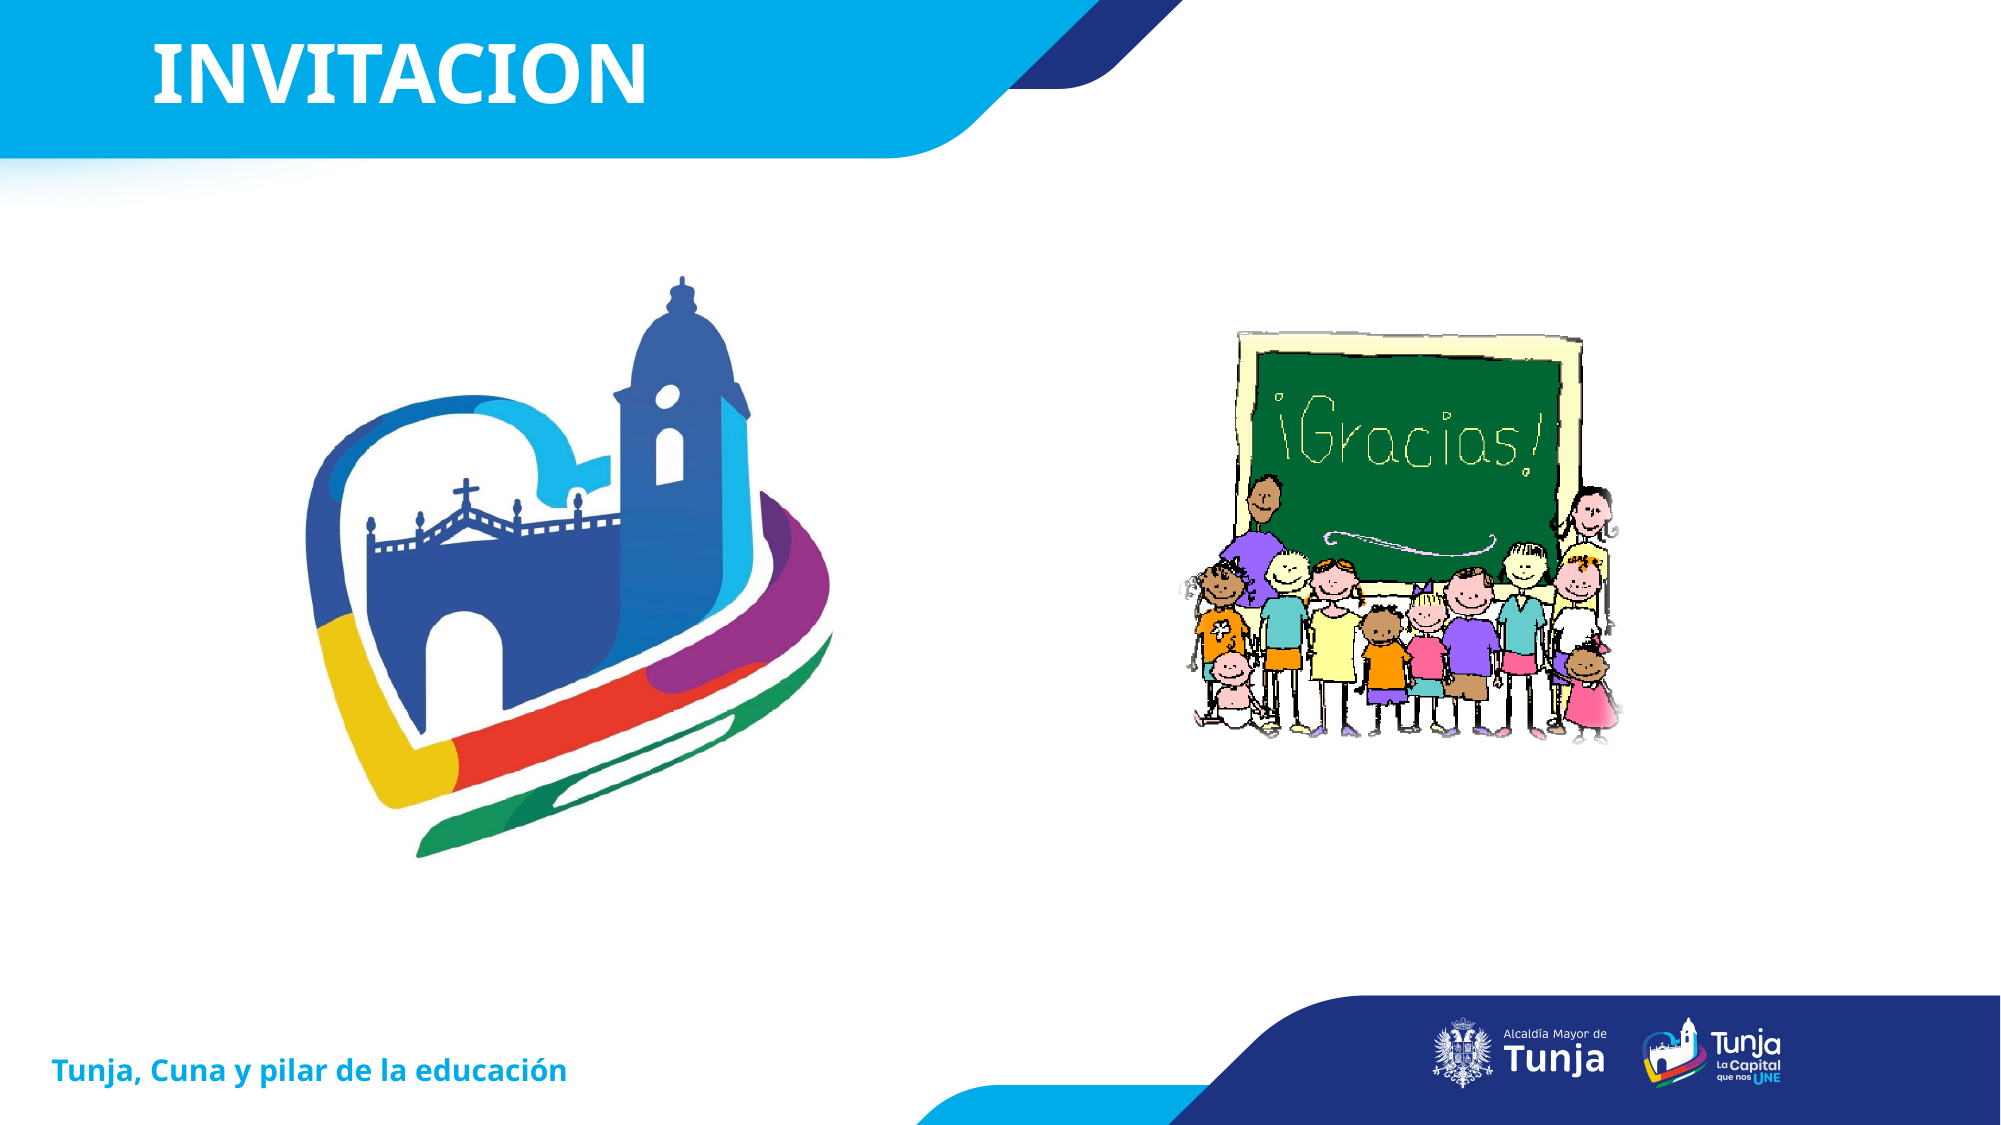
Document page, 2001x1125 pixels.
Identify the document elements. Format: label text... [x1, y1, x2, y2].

picture [0, 0, 2001, 1125]
title INVITACION [137, 24, 971, 130]
text_box Tunja, Cuna y pilar de la educación [22, 1028, 623, 1125]
